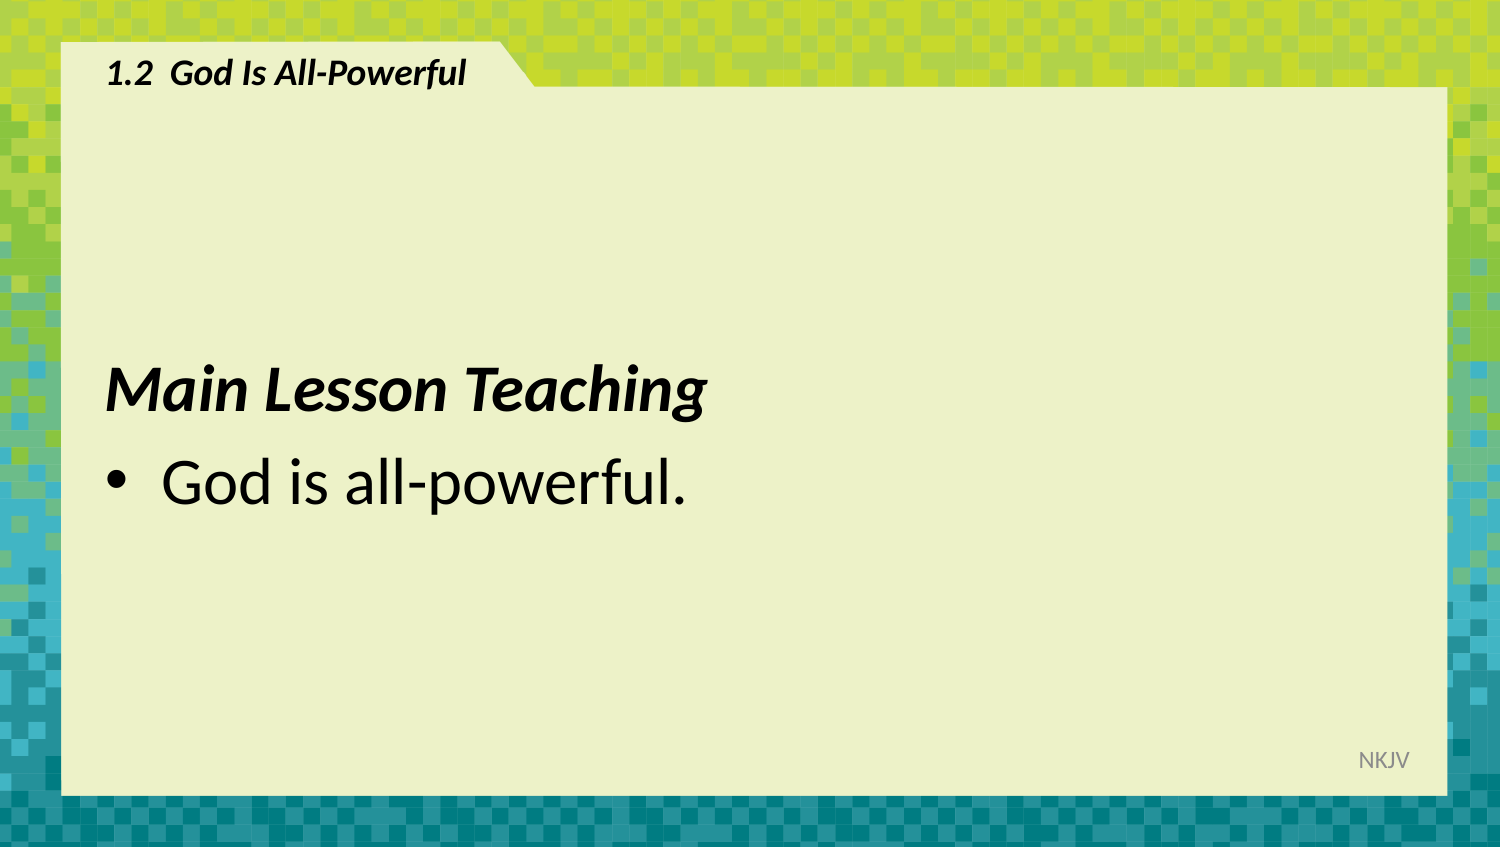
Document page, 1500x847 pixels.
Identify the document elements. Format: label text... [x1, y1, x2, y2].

footer NKJV [950, 736, 1425, 782]
list Main Lesson Teaching God is all-powerful. [89, 141, 1403, 722]
title 1.2 God Is All-Powerful [89, 33, 1420, 108]
picture [0, 0, 1500, 847]
